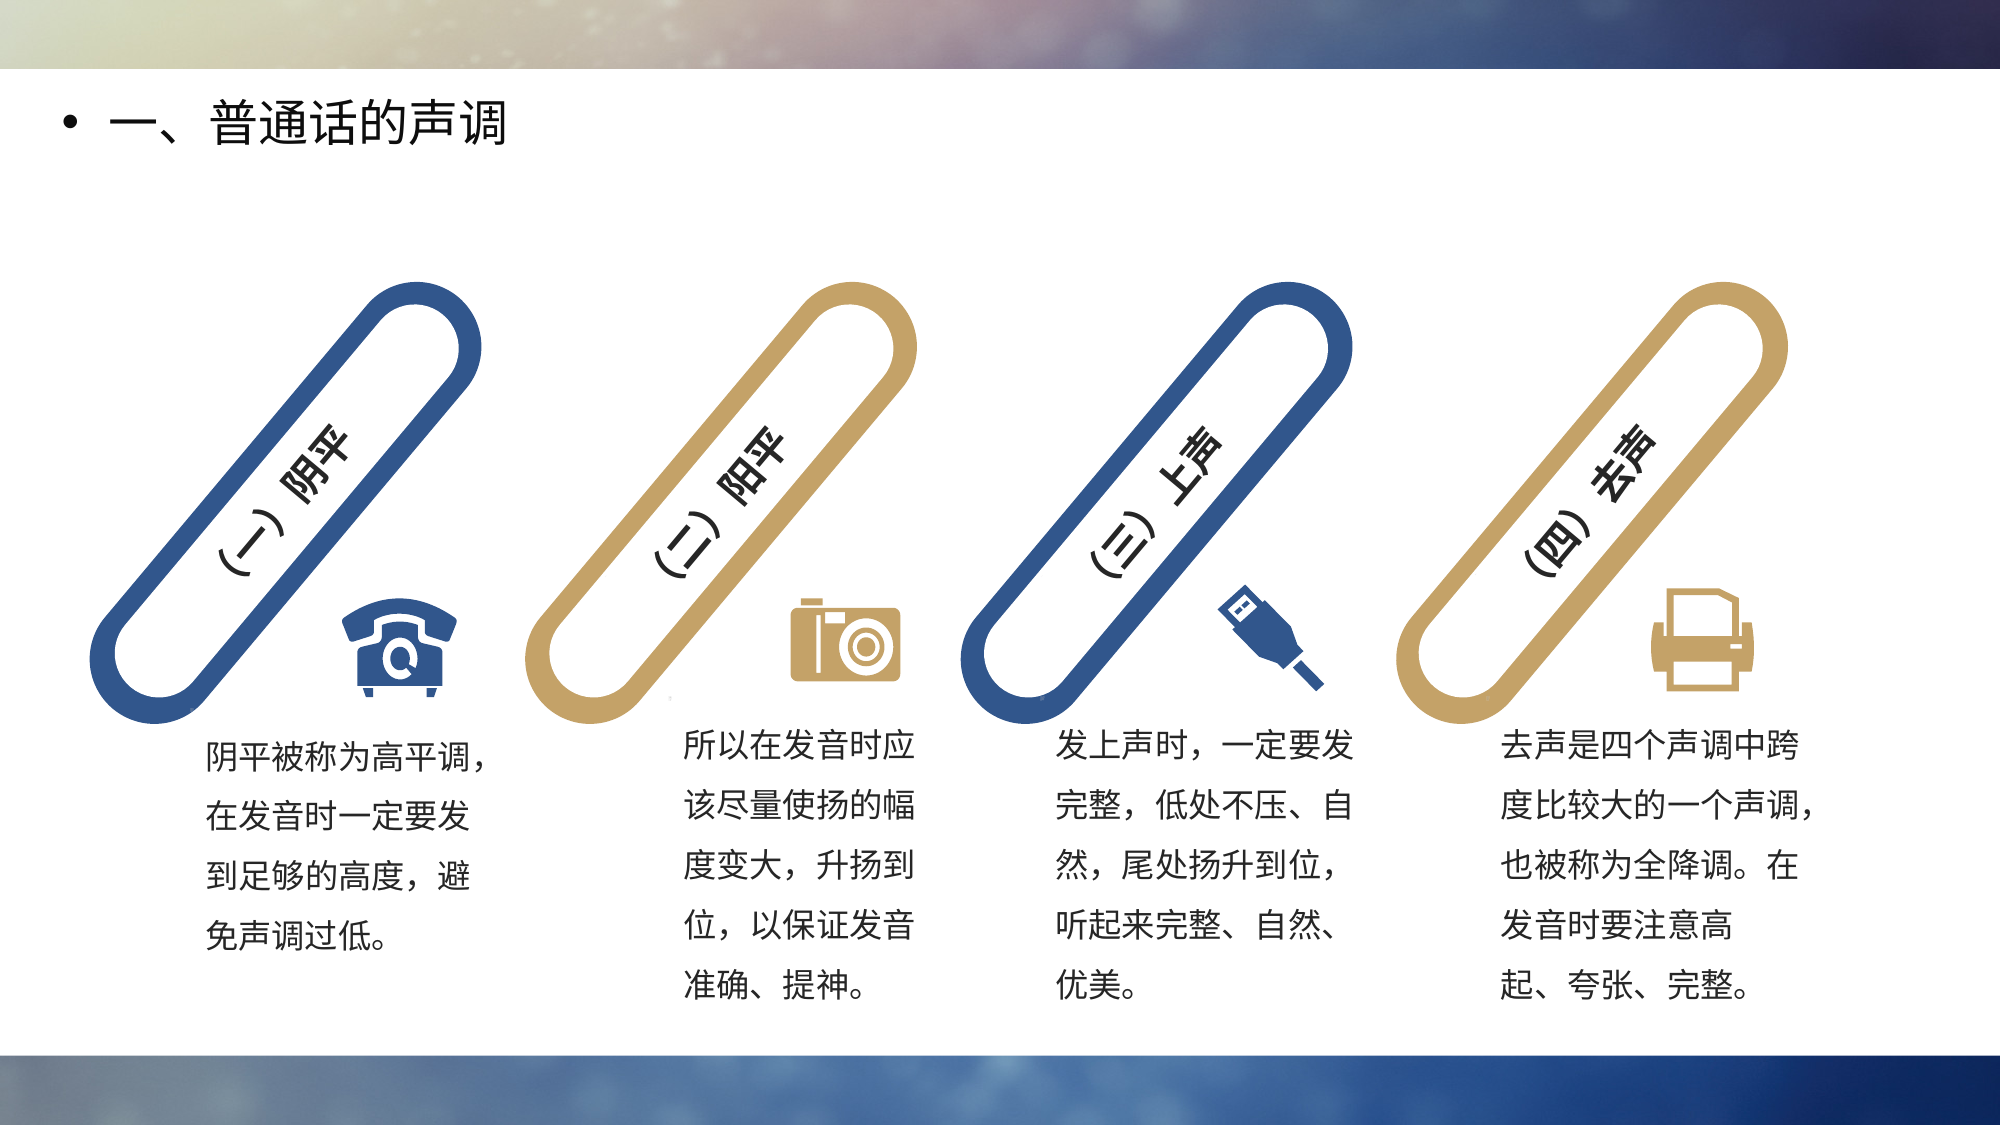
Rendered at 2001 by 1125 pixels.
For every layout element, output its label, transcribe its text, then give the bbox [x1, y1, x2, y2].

text_box [113, 303, 460, 699]
text_box [88, 280, 483, 725]
text_box （二）阳平 [604, 324, 875, 625]
text_box [983, 303, 1330, 699]
text_box [1417, 303, 1764, 699]
text_box [357, 621, 443, 686]
text_box 所以在发音时应该尽量使扬的幅度变大，升扬到位，以保证发音准确、提神。 [668, 697, 953, 1012]
text_box 阴平被称为高平调，在发音时一定要发到足够的高度，避免声调过低。 [190, 708, 517, 963]
text_box [524, 280, 918, 725]
text_box [800, 598, 823, 606]
text_box [362, 688, 374, 698]
text_box [1651, 588, 1754, 692]
text_box [342, 598, 457, 642]
picture [0, 0, 2000, 69]
text_box （四）去声 [1474, 322, 1745, 624]
text_box 一、普通话的声调 [46, 84, 570, 160]
text_box [426, 688, 437, 698]
text_box [1292, 660, 1325, 692]
text_box [548, 303, 895, 699]
text_box [1217, 584, 1304, 670]
text_box （三）上声 [1040, 324, 1311, 625]
text_box （一）阴平 [168, 321, 439, 623]
text_box [1395, 280, 1790, 725]
text_box [790, 607, 901, 682]
text_box 去声是四个声调中跨度比较大的一个声调，也被称为全降调。在发音时要注意高 起、夸张、完整。 [1486, 697, 1825, 1012]
text_box [959, 280, 1354, 725]
picture [0, 1056, 2000, 1125]
text_box 发上声时，一定要发完整，低处不压、自然，尾处扬升到位，听起来完整、自然、优美。 [1040, 697, 1389, 1012]
